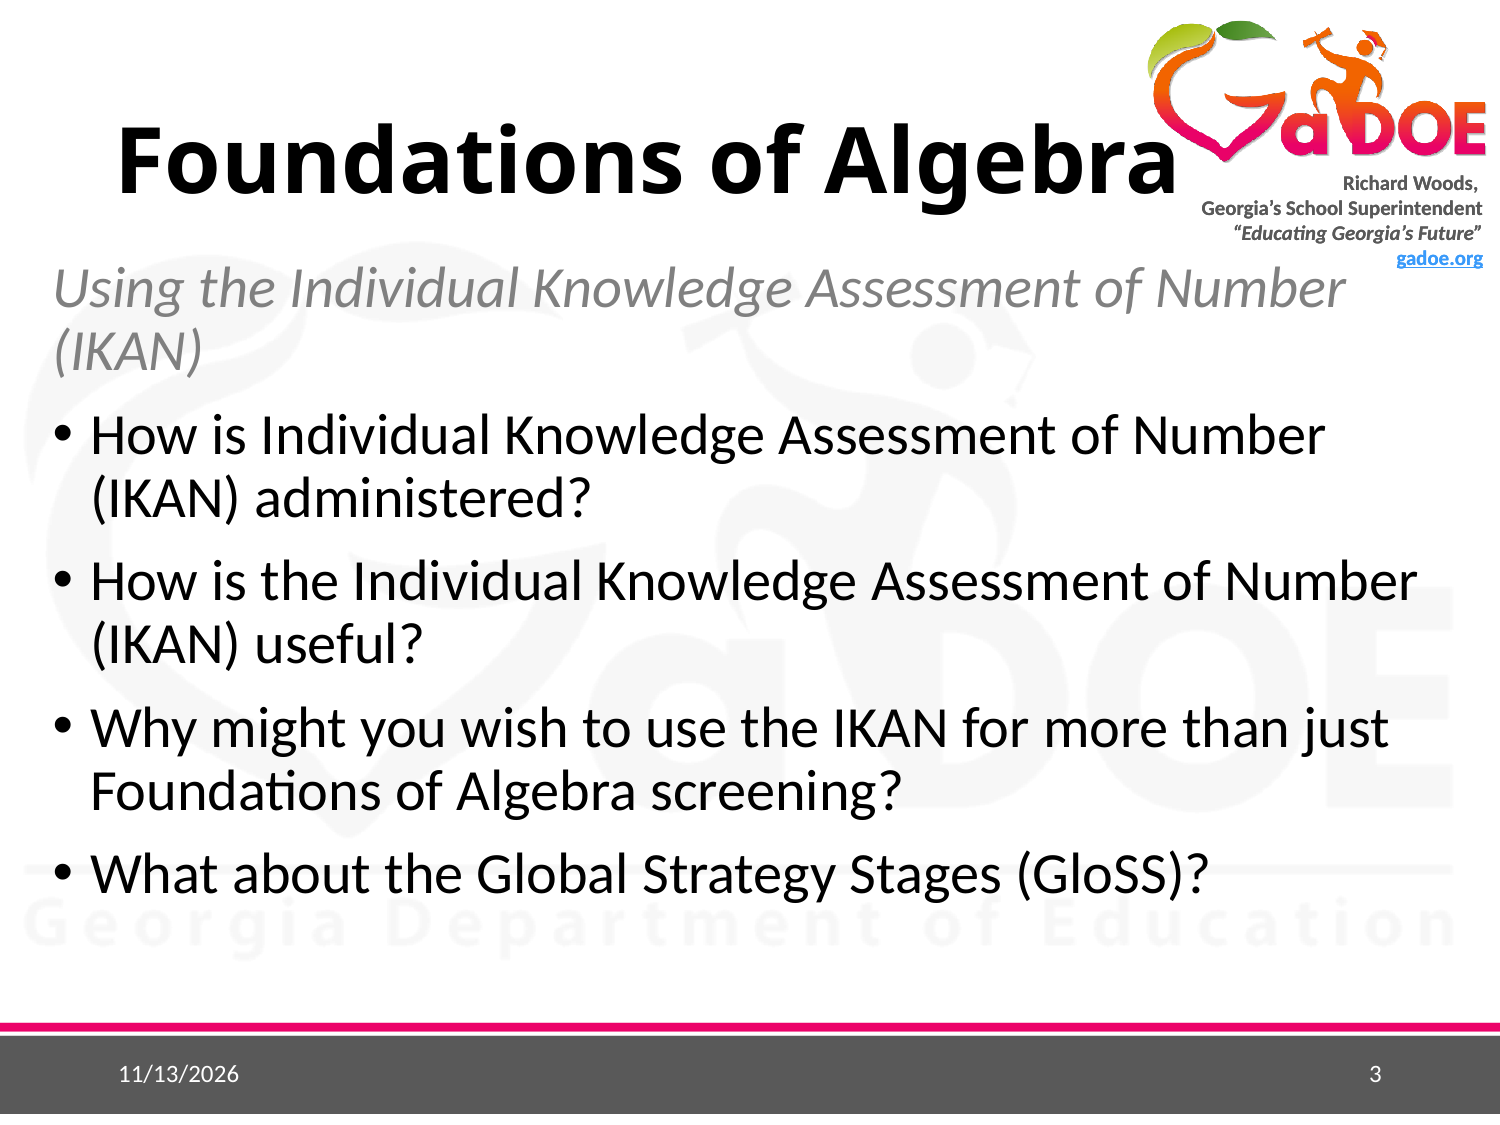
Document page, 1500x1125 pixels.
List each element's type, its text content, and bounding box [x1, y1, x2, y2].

picture [19, 235, 1473, 980]
picture [1135, 8, 1499, 164]
picture [1263, 235, 1473, 249]
list Using the Individual Knowledge Assessment of Number (IKAN) How is Individual Knowledge Assessment of Number (IKAN) administered? How is the Individual Knowledge Assessment of Number (IKAN) useful? Why might you wish to use the IKAN for more than just Foundations of Algebra screening? What about the Global Strategy Stages (GloSS)? [37, 249, 1475, 964]
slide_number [103, 1042, 441, 1103]
title Foundations of Algebra [99, 54, 1263, 249]
slide_number 3 [1059, 1042, 1397, 1103]
